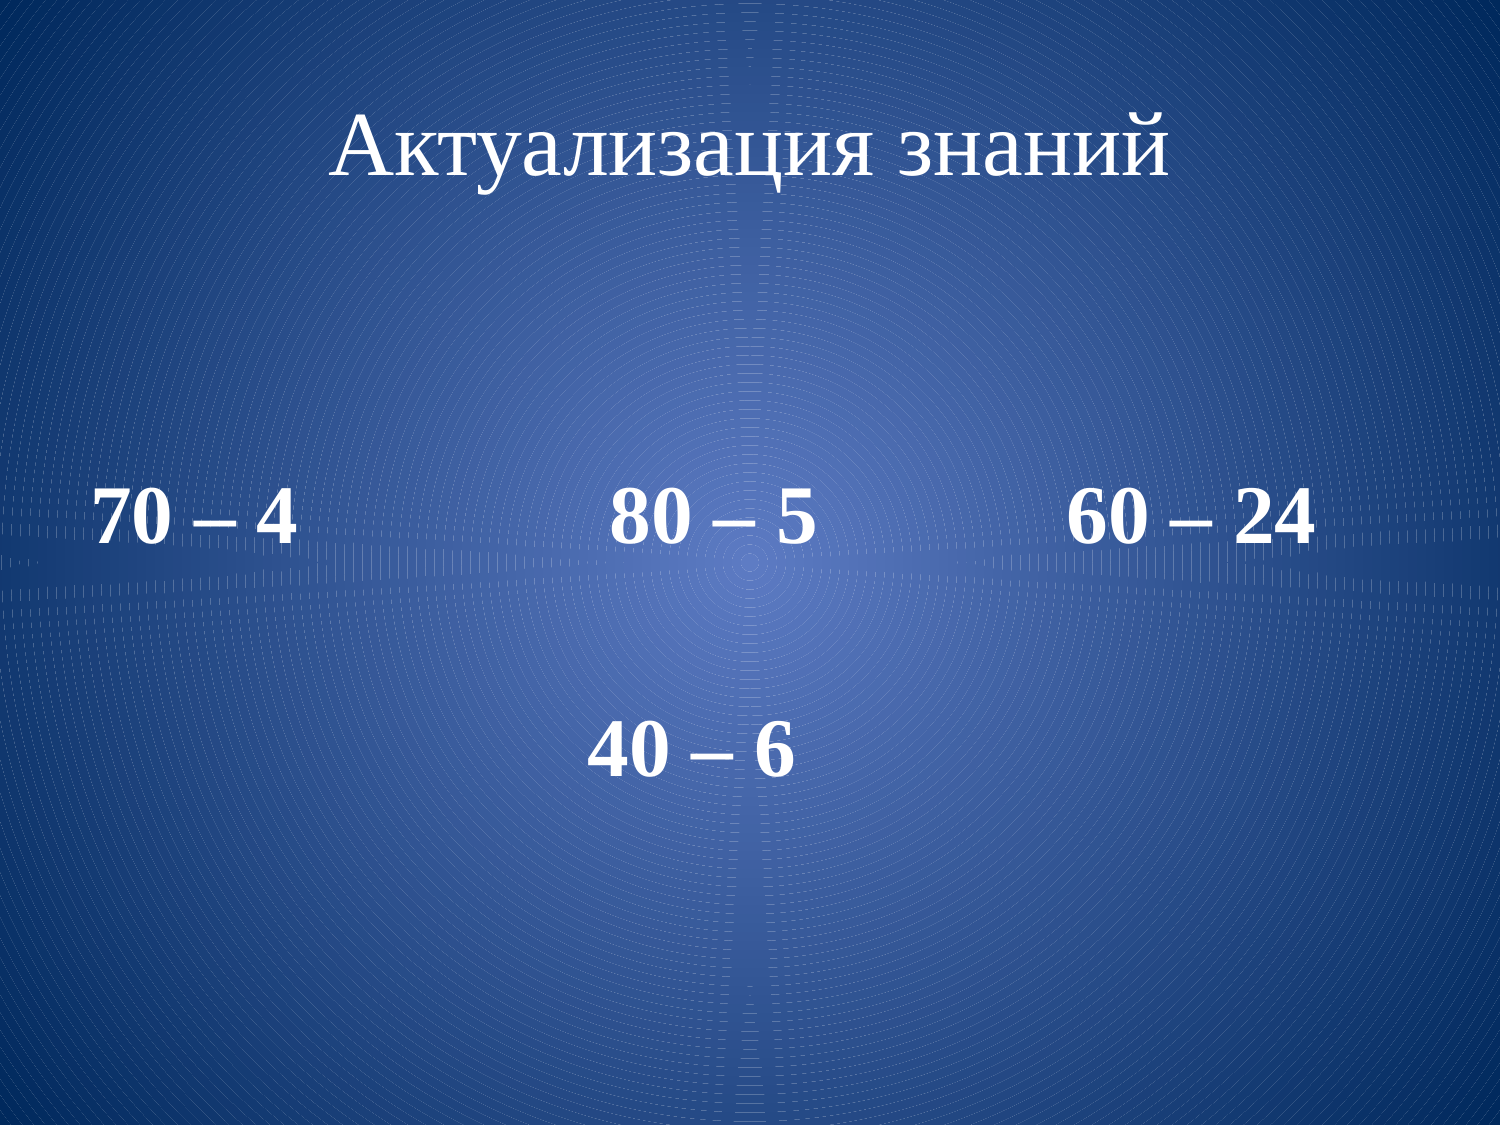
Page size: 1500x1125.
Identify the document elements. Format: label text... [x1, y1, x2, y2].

list 70 – 4 80 – 5 60 – 24 40 – 6 [75, 262, 1425, 1005]
title Актуализация знаний [75, 45, 1425, 233]
